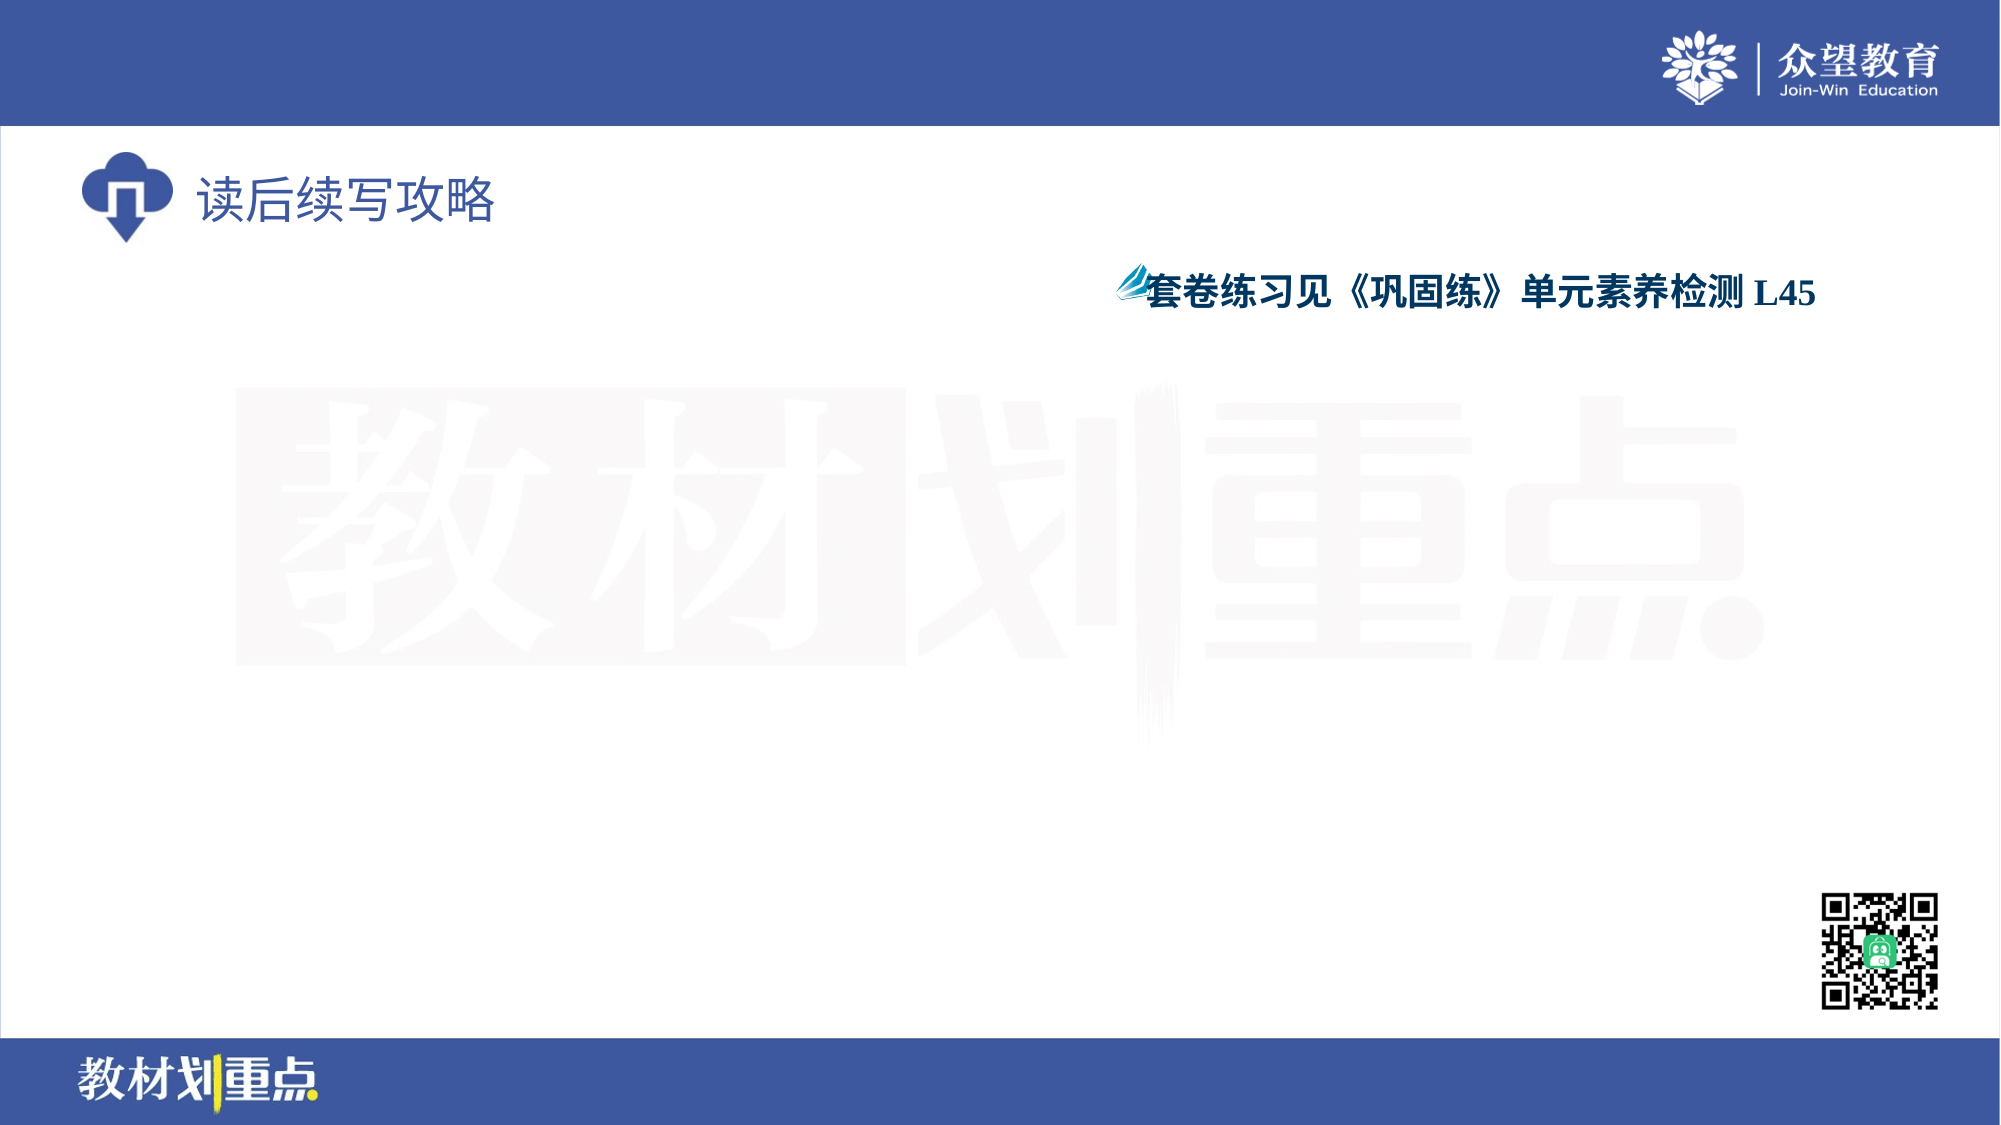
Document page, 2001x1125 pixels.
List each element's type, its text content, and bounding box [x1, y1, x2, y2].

picture [0, 0, 2000, 1125]
text_box 套卷练习见《巩固练》单元素养检测L45 [82, 247, 1817, 347]
